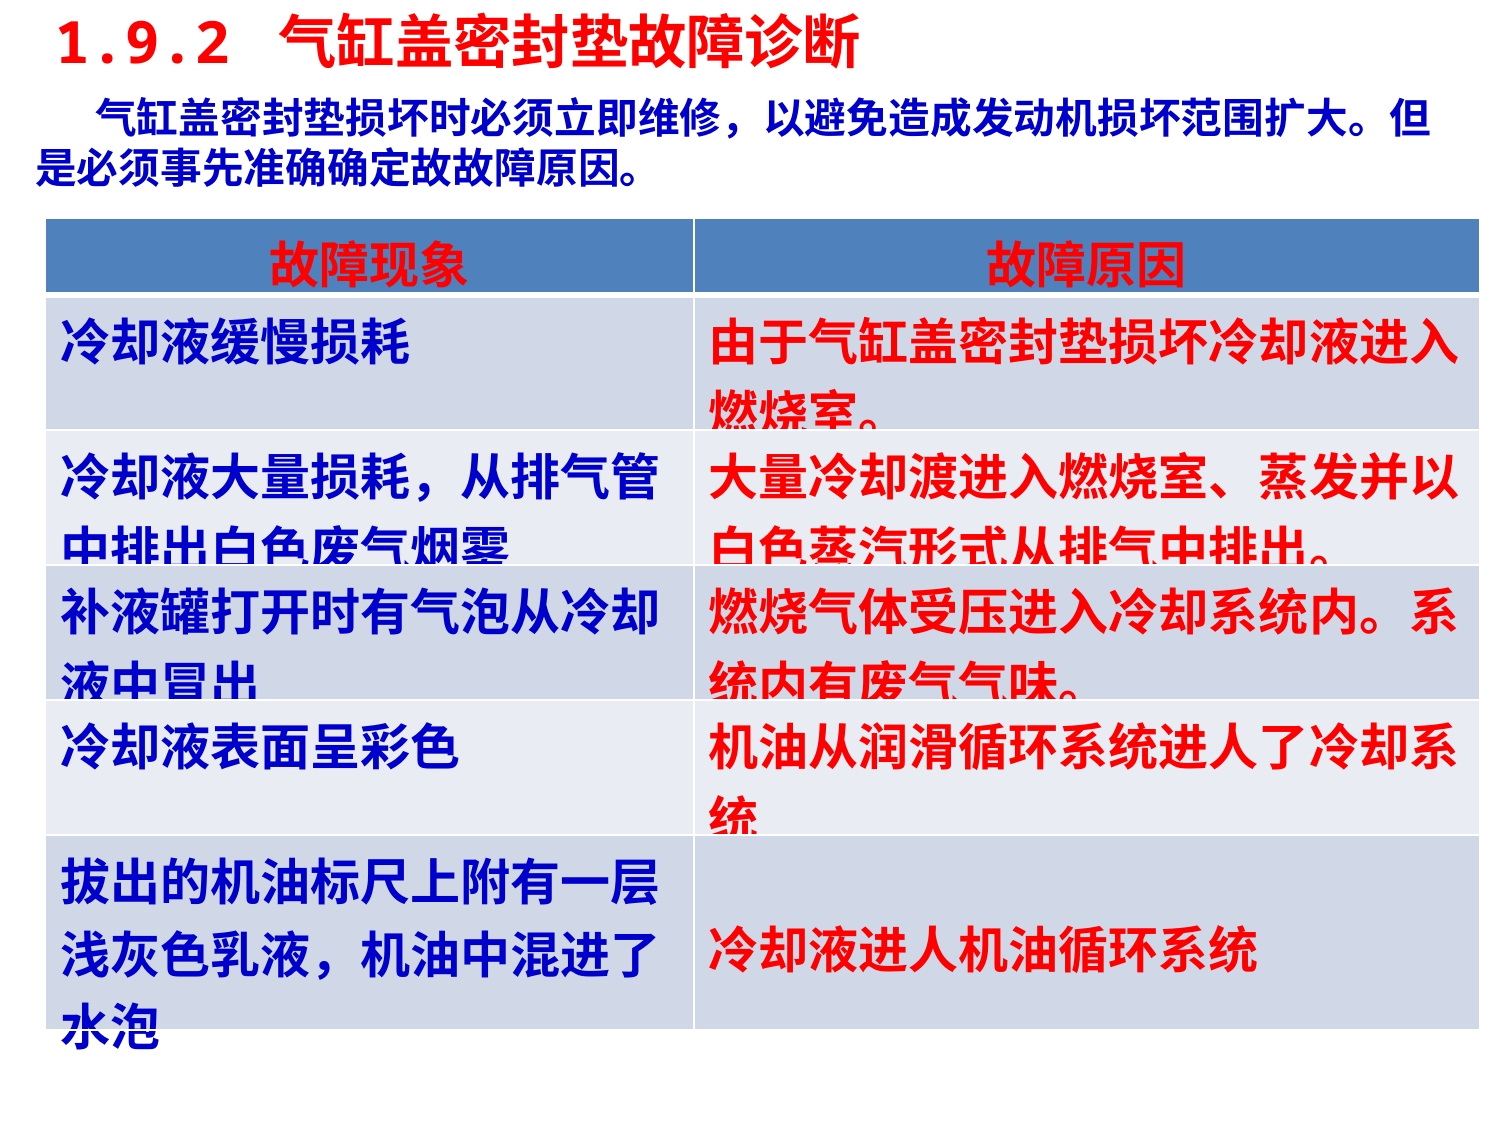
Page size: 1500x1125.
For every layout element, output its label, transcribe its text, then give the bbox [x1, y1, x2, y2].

table_header 故障原因 [695, 219, 1479, 292]
table_cell 冷却液进人机油循环系统 [695, 836, 1479, 1029]
text_box 1.9.2 气缸盖密封垫故障诊断 [54, 10, 1070, 114]
table_cell 由于气缸盖密封垫损坏冷却液进入燃烧室。 [695, 298, 1479, 429]
table_cell 补液罐打开时有气泡从冷却液中冒出 [46, 566, 693, 699]
table_header 故障现象 [46, 219, 693, 292]
table_cell 燃烧气体受压进入冷却系统内。系统内有废气气味。 [695, 566, 1479, 699]
table_cell 拔出的机油标尺上附有一层浅灰色乳液，机油中混进了水泡 [46, 836, 693, 1029]
table_cell 大量冷却渡进入燃烧室、蒸发并以白色蒸汽形式从排气中排出。 [695, 431, 1479, 564]
text_box 气缸盖密封垫损坏时必须立即维修，以避免造成发动机损坏范围扩大。但是必须事先准确确定故故障原因。 [20, 84, 1457, 199]
table_cell 冷却液缓慢损耗 [46, 298, 693, 429]
table_cell 机油从润滑循环系统进人了冷却系统 [695, 701, 1479, 834]
table_cell 冷却液表面呈彩色 [46, 701, 693, 834]
table_cell 冷却液大量损耗，从排气管中排出白色废气烟雾 [46, 431, 693, 564]
